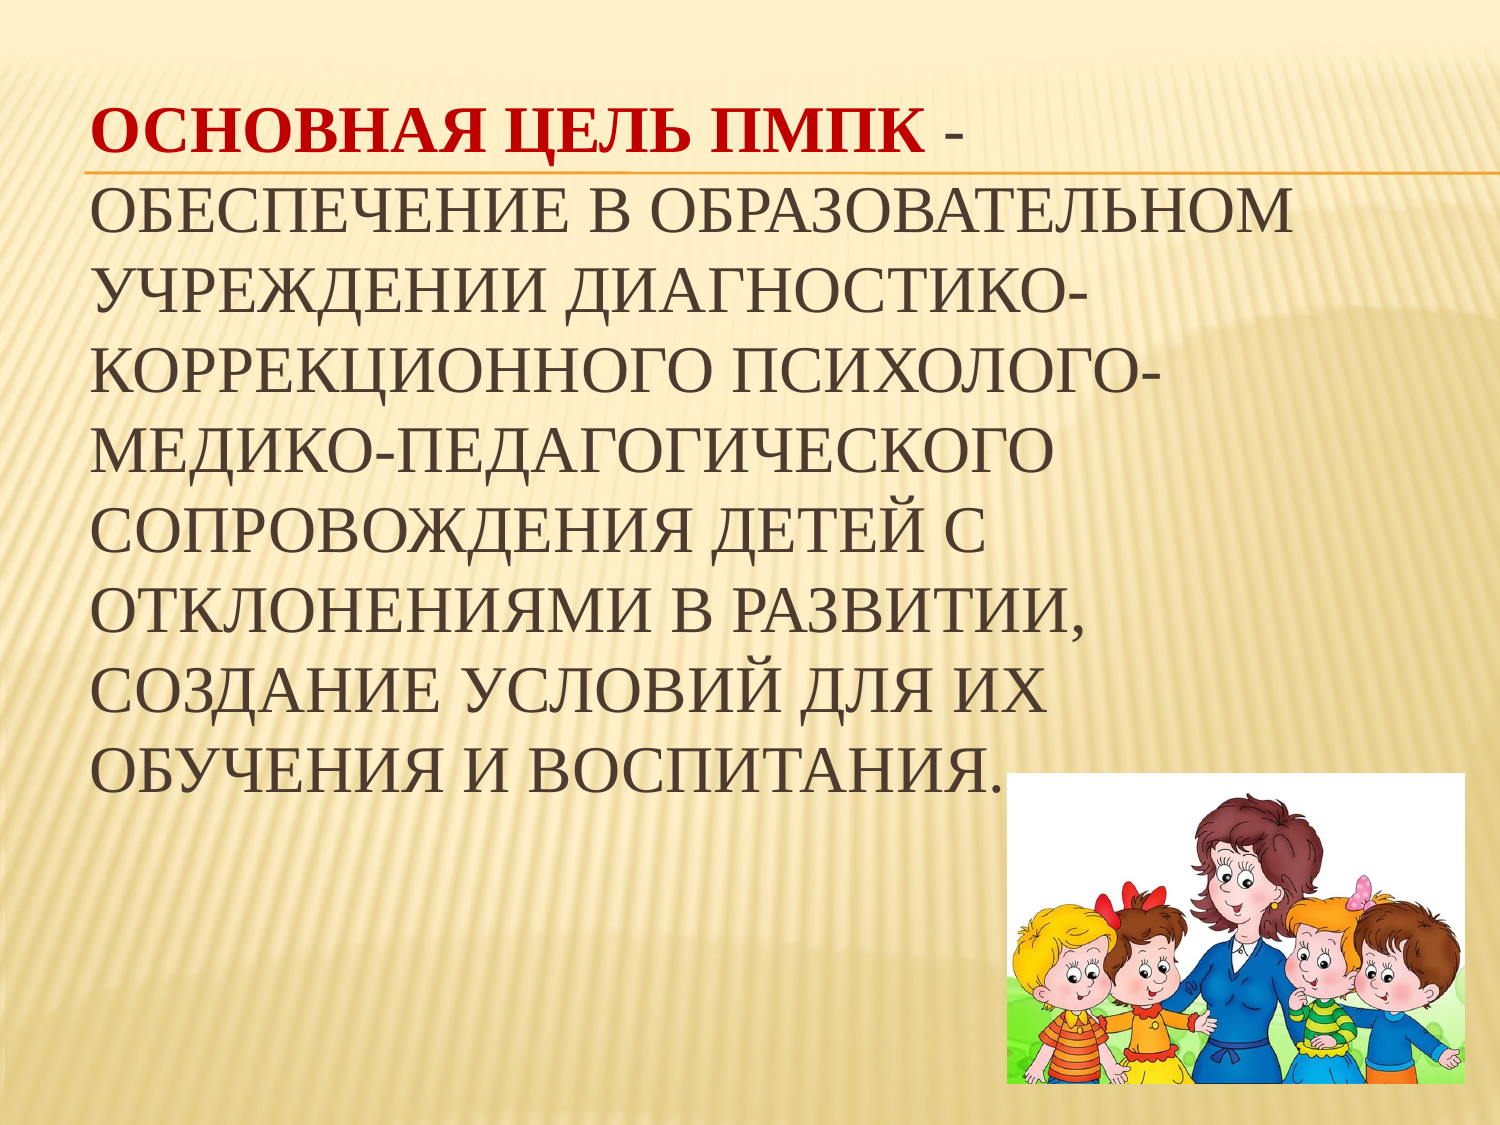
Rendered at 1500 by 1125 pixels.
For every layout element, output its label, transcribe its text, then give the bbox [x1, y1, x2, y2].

title Основная цель ПМПк - обеспечение в образовательном учреждении диагностико-коррекционного психолого-медико-педагогического сопровождения детей с отклонениями в развитии, создание условий для их обучения и воспитания. [75, 45, 1425, 926]
picture [1289, 1078, 1296, 1084]
picture [1007, 773, 1466, 1084]
